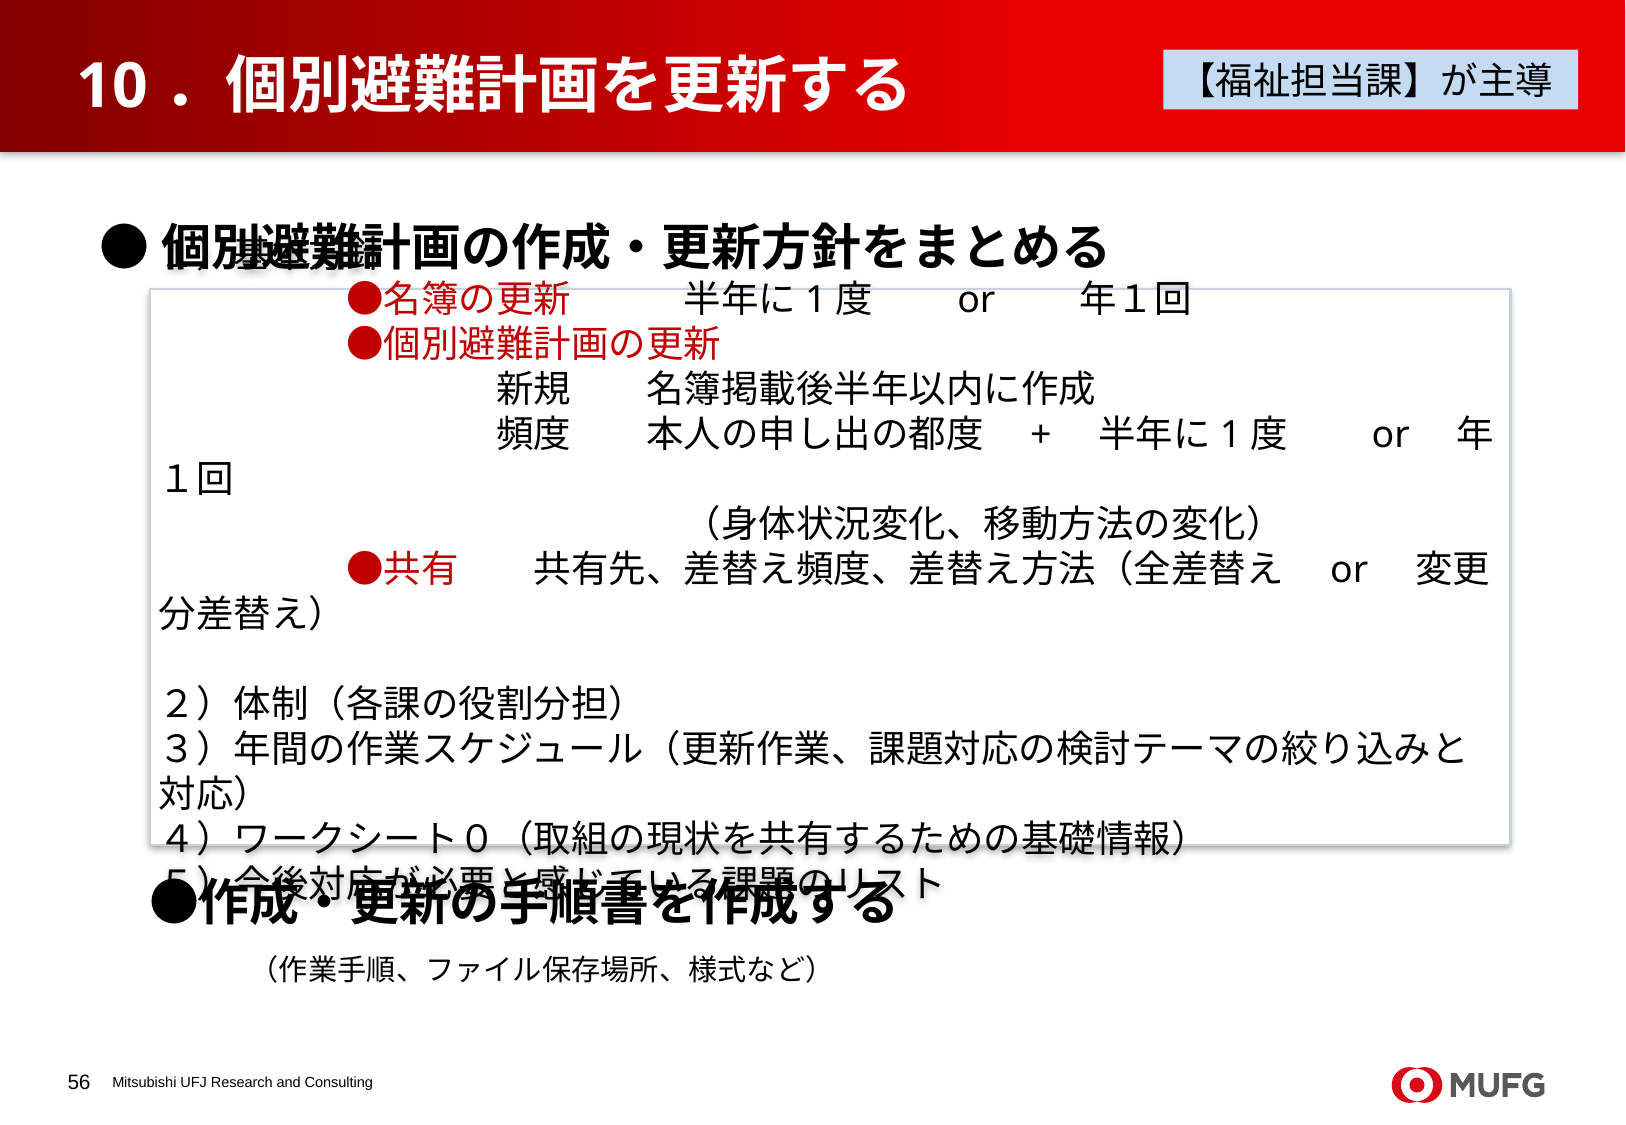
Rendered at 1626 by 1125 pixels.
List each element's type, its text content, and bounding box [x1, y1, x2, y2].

text_box ●個別避難計画の作成・更新方針をまとめる ●作成・更新の手順書を作成する （作業手順、ファイル保存場所、様式など） [84, 208, 1494, 999]
text_box 【福祉担当課】が主導 [1163, 49, 1579, 110]
title 10．個別避難計画を更新する [67, 42, 1557, 120]
text_box １）基本方針 ●名簿の更新 半年に1度 or 年１回 ●個別避難計画の更新 新規 名簿掲載後半年以内に作成 頻度 本人の申し出の都度 + 半年に1度 or 年１回 （身体状況変化、移動方法の変化） ●共有 共有先、差替え頻度、差替え方法（全差替え or 変更分差替え） ２）体制（各課の役割分担） ３）年間の作業スケジュール（更新作業、課題対応の検討テーマの絞り込みと対応） ４）ワークシート０（取組の現状を共有するための基礎情報） ５）今後対応が必要と感じている課題のリスト [149, 288, 1511, 846]
